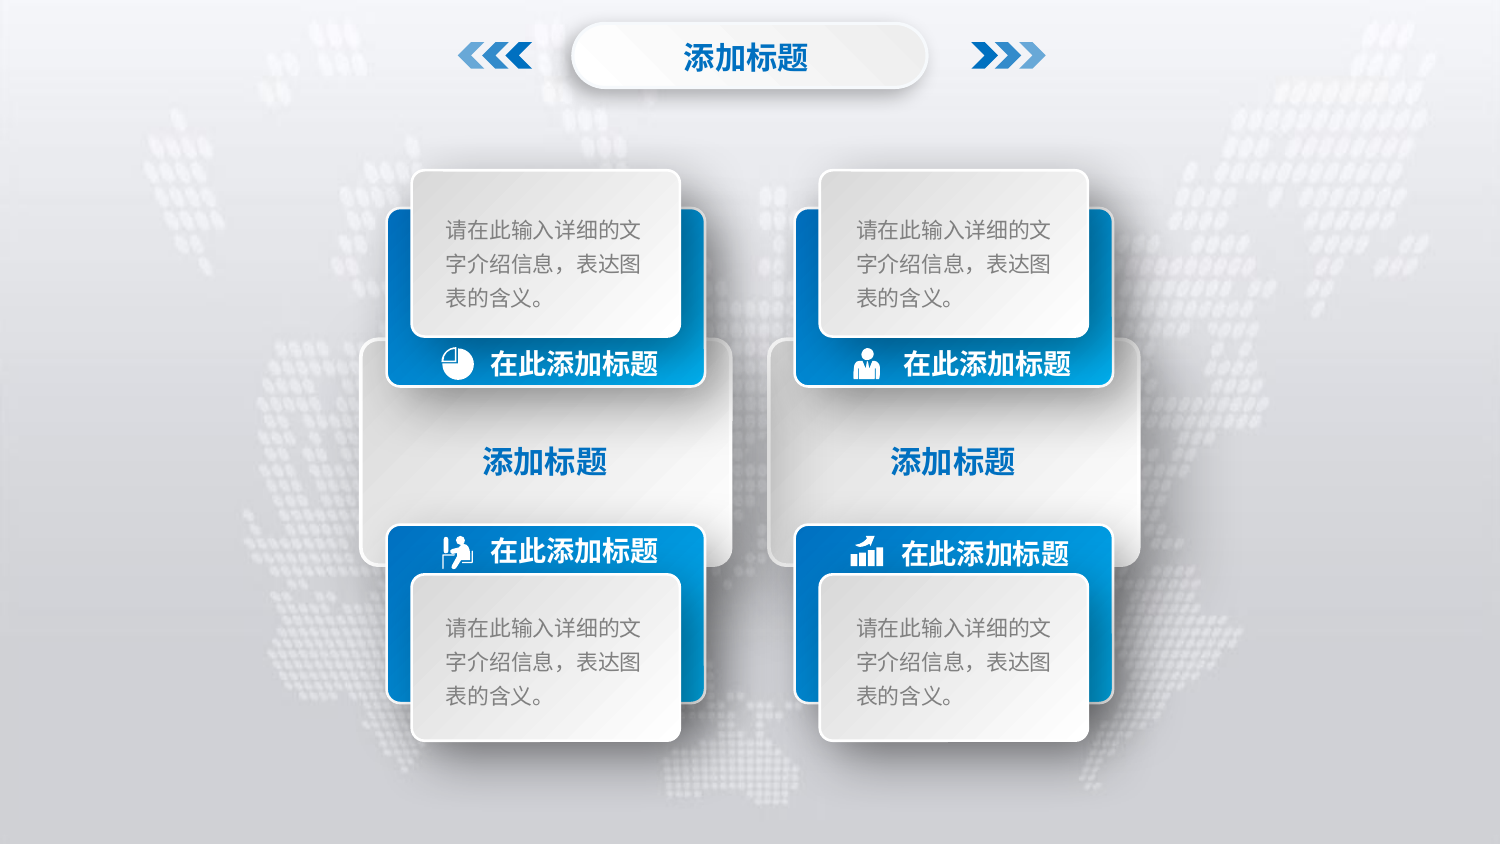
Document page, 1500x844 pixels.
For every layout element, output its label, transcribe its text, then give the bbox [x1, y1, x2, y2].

text_box [817, 572, 1091, 743]
text_box [409, 168, 682, 339]
text_box 在此添加标题 [475, 526, 688, 575]
text_box [384, 207, 436, 389]
text_box [1097, 380, 1114, 389]
text_box [409, 572, 682, 743]
text_box [813, 427, 1141, 522]
text_box 在此添加标题 [886, 528, 1099, 578]
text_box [971, 41, 1046, 69]
text_box [384, 522, 708, 701]
text_box 添加标题 [385, 434, 705, 487]
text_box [442, 535, 474, 570]
text_box [358, 340, 733, 566]
text_box [570, 21, 930, 90]
text_box [792, 522, 1116, 701]
text_box 添加标题 [793, 434, 1113, 487]
text_box 请在此输入详细的文字介绍信息，表达图表的含义。 [841, 201, 1067, 318]
text_box [689, 380, 706, 389]
text_box 请在此输入详细的文字介绍信息，表达图表的含义。 [431, 599, 657, 717]
text_box [792, 207, 847, 389]
picture [0, 0, 1500, 844]
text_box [853, 347, 881, 380]
text_box 请在此输入详细的文字介绍信息，表达图表的含义。 [841, 599, 1067, 717]
text_box 在此添加标题 [475, 339, 688, 388]
text_box [817, 168, 1091, 339]
text_box 请在此输入详细的文字介绍信息，表达图表的含义。 [431, 201, 657, 318]
text_box 添加标题 [617, 34, 876, 81]
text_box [441, 346, 475, 381]
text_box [457, 41, 533, 69]
text_box 在此添加标题 [888, 339, 1102, 388]
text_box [850, 535, 884, 567]
